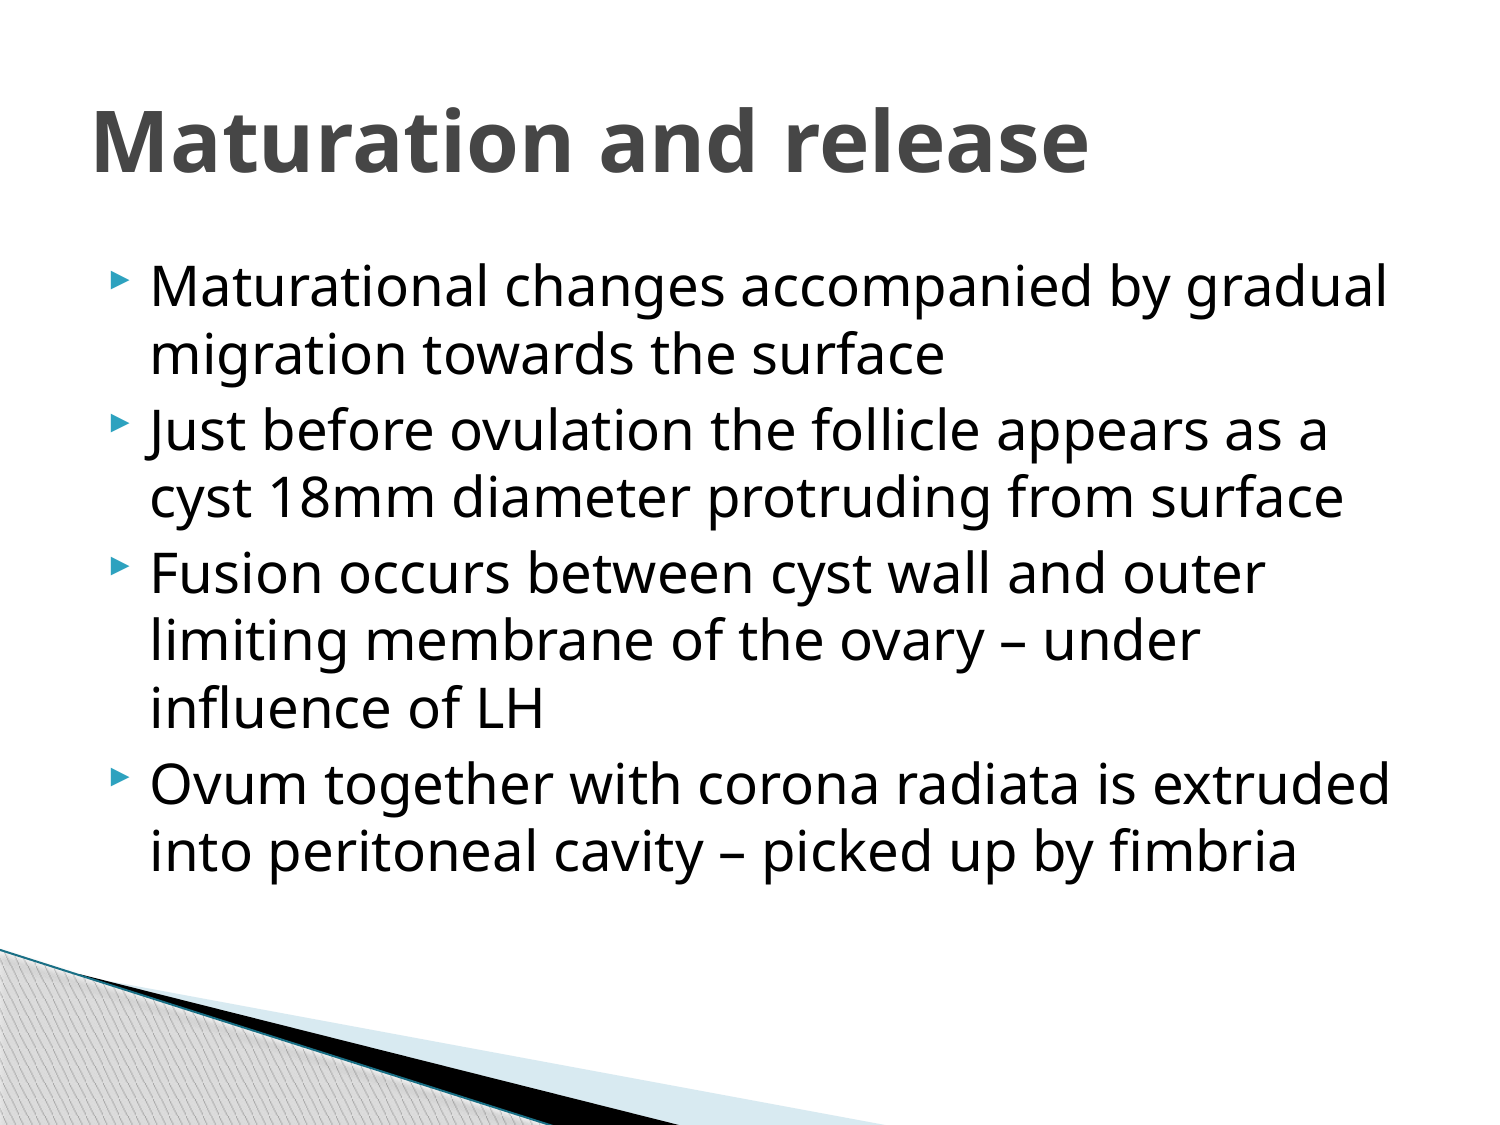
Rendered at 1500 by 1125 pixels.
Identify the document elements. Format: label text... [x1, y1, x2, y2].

title Maturation and release [75, 45, 1425, 233]
list Maturational changes accompanied by gradual migration towards the surface Just before ovulation the follicle appears as a cyst 18mm diameter protruding from surface Fusion occurs between cyst wall and outer limiting membrane of the ovary – under influence of LH Ovum together with corona radiata is extruded into peritoneal cavity – picked up by fimbria [75, 243, 1425, 986]
